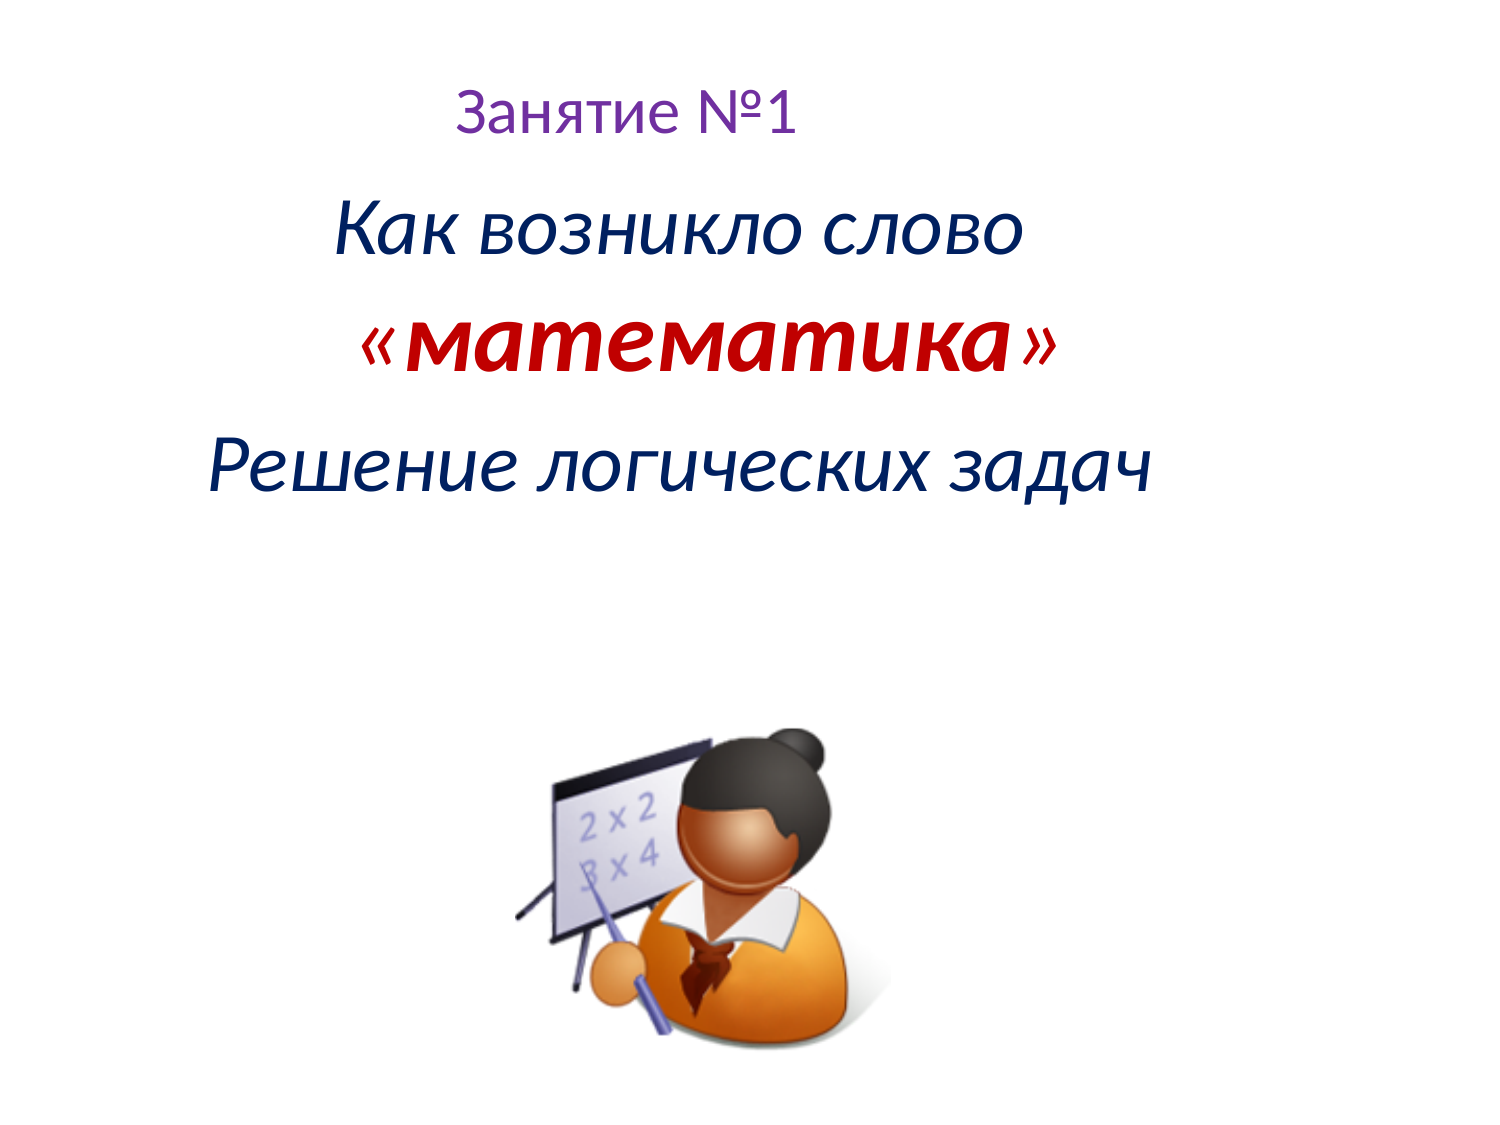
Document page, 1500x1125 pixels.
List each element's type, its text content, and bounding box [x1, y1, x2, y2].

title Занятие №1 [316, 35, 938, 164]
list Как возникло слово «математика» Решение логических задач [93, 164, 1266, 610]
picture [515, 691, 891, 1067]
